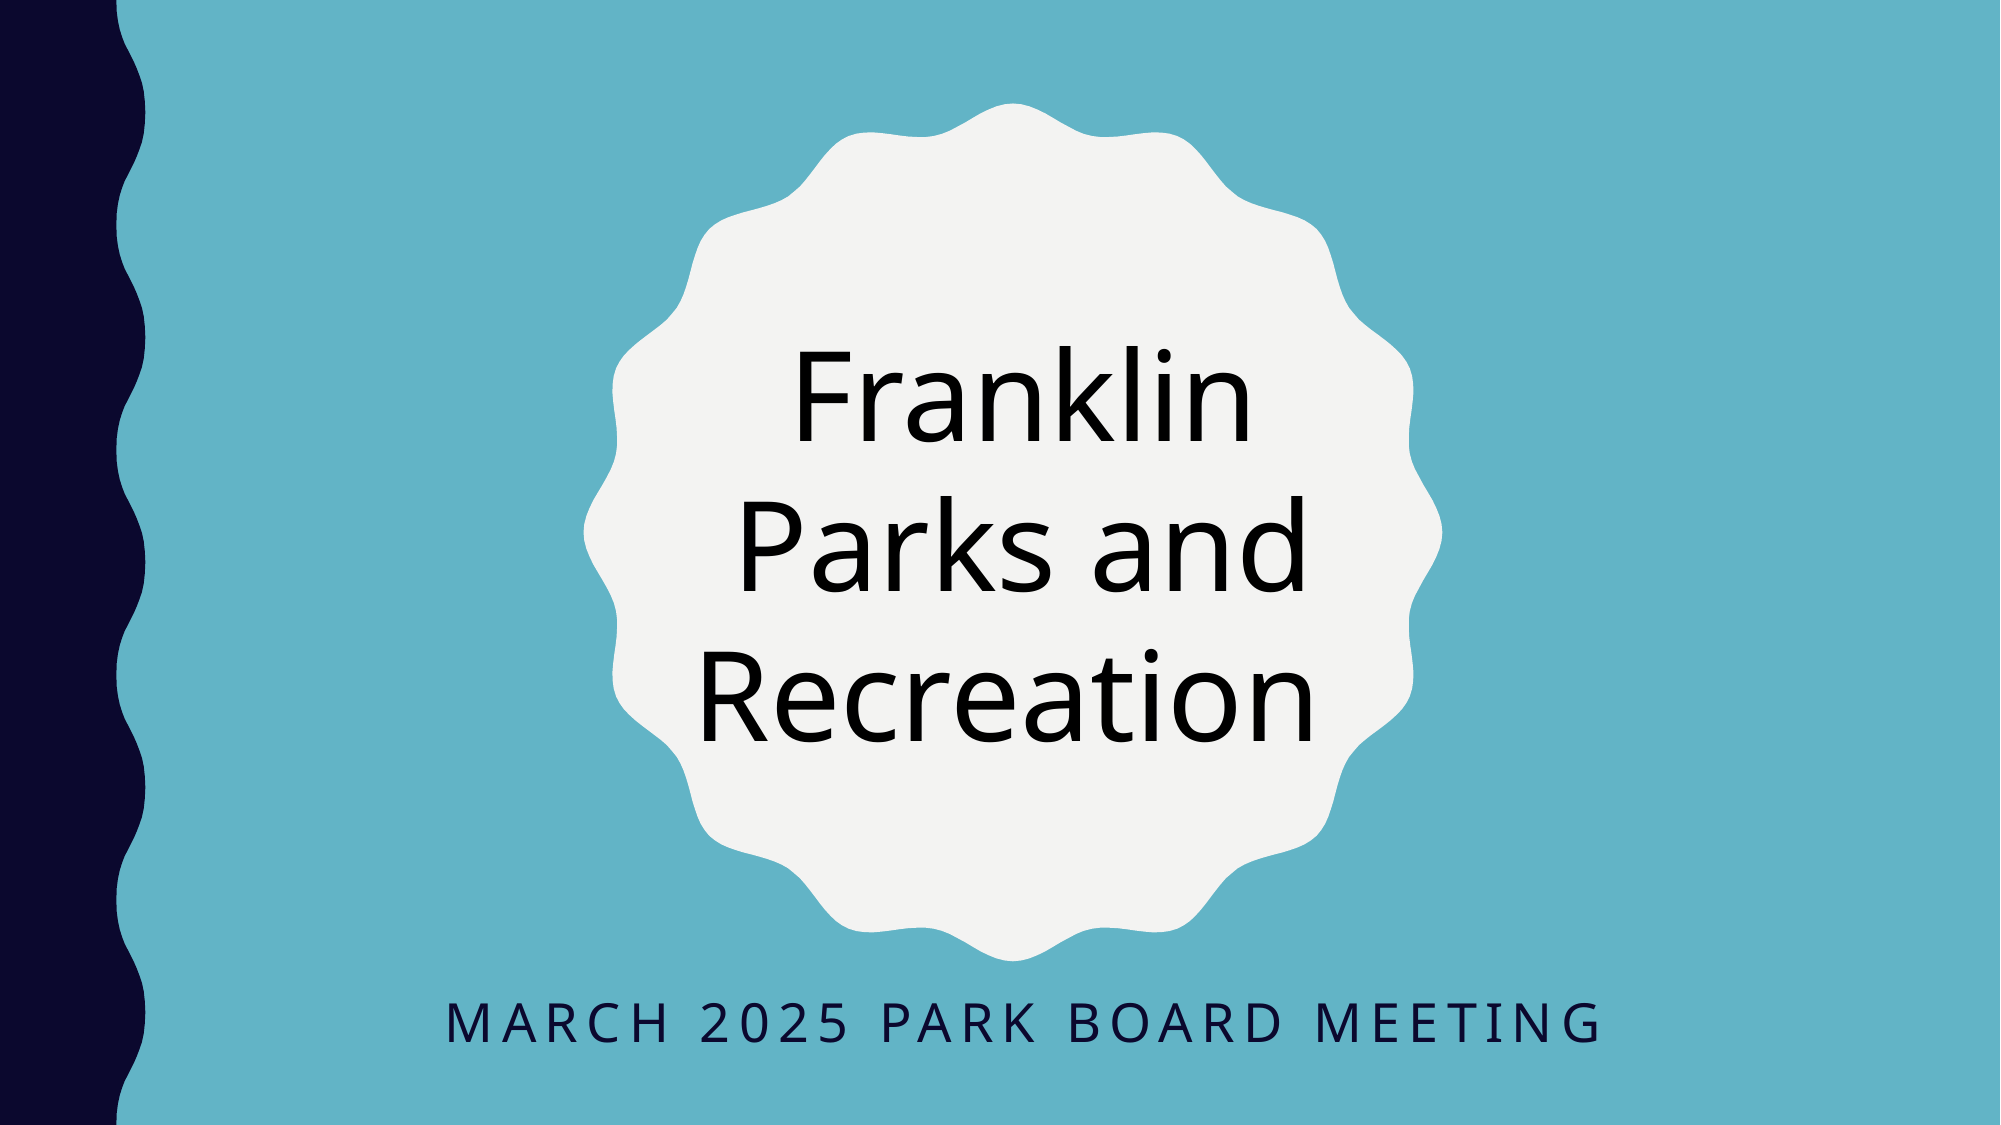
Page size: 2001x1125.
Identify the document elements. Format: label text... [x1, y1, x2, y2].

text_box Franklin Parks and Recreation [663, 309, 1384, 775]
subtitle March 2025 Park board Meeting [363, 980, 1684, 1103]
